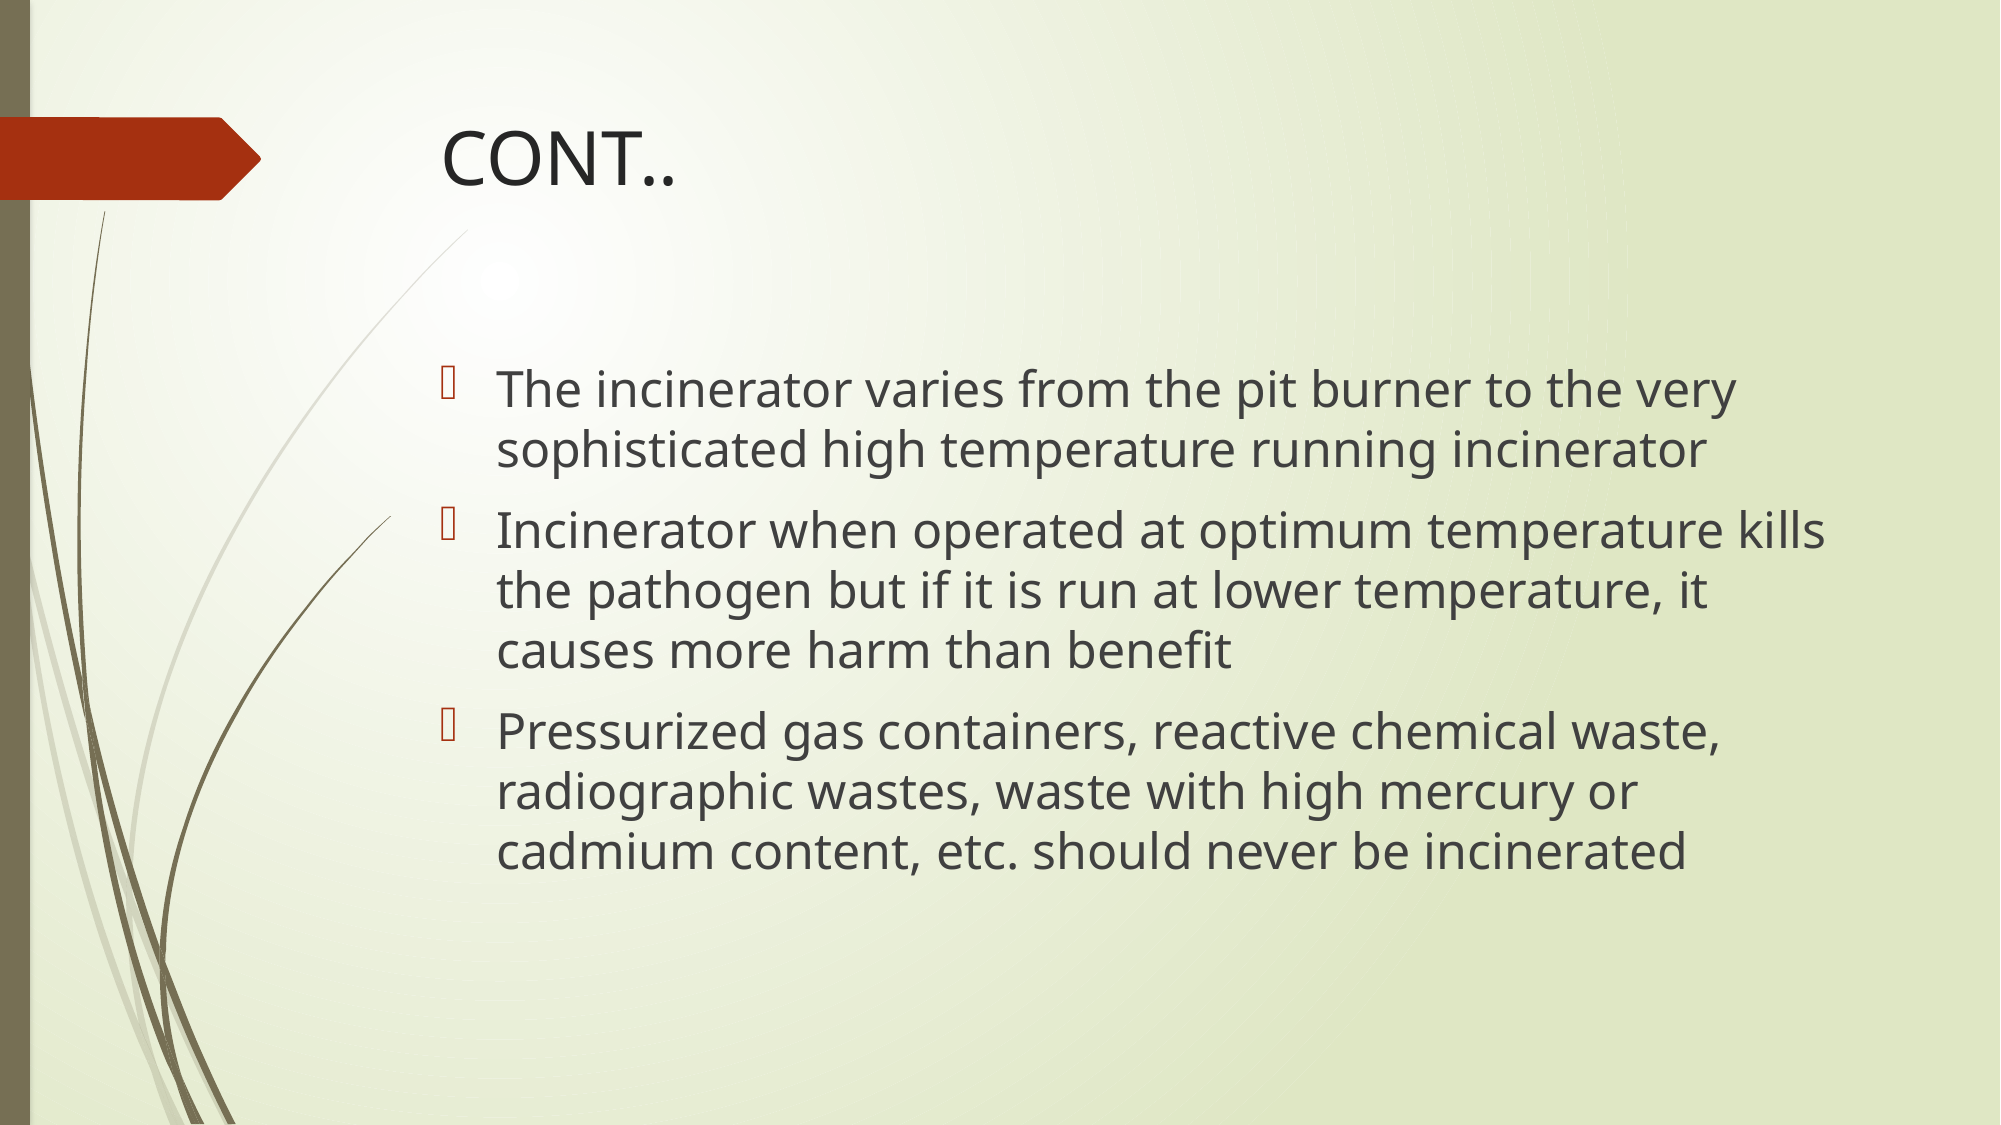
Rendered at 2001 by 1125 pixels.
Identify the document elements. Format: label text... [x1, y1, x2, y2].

title CONT.. [425, 102, 1888, 313]
list The incinerator varies from the pit burner to the very sophisticated high temperature running incinerator Incinerator when operated at optimum temperature kills the pathogen but if it is run at lower temperature, it causes more harm than benefit Pressurized gas containers, reactive chemical waste, radiographic wastes, waste with high mercury or cadmium content, etc. should never be incinerated [424, 350, 1888, 1086]
